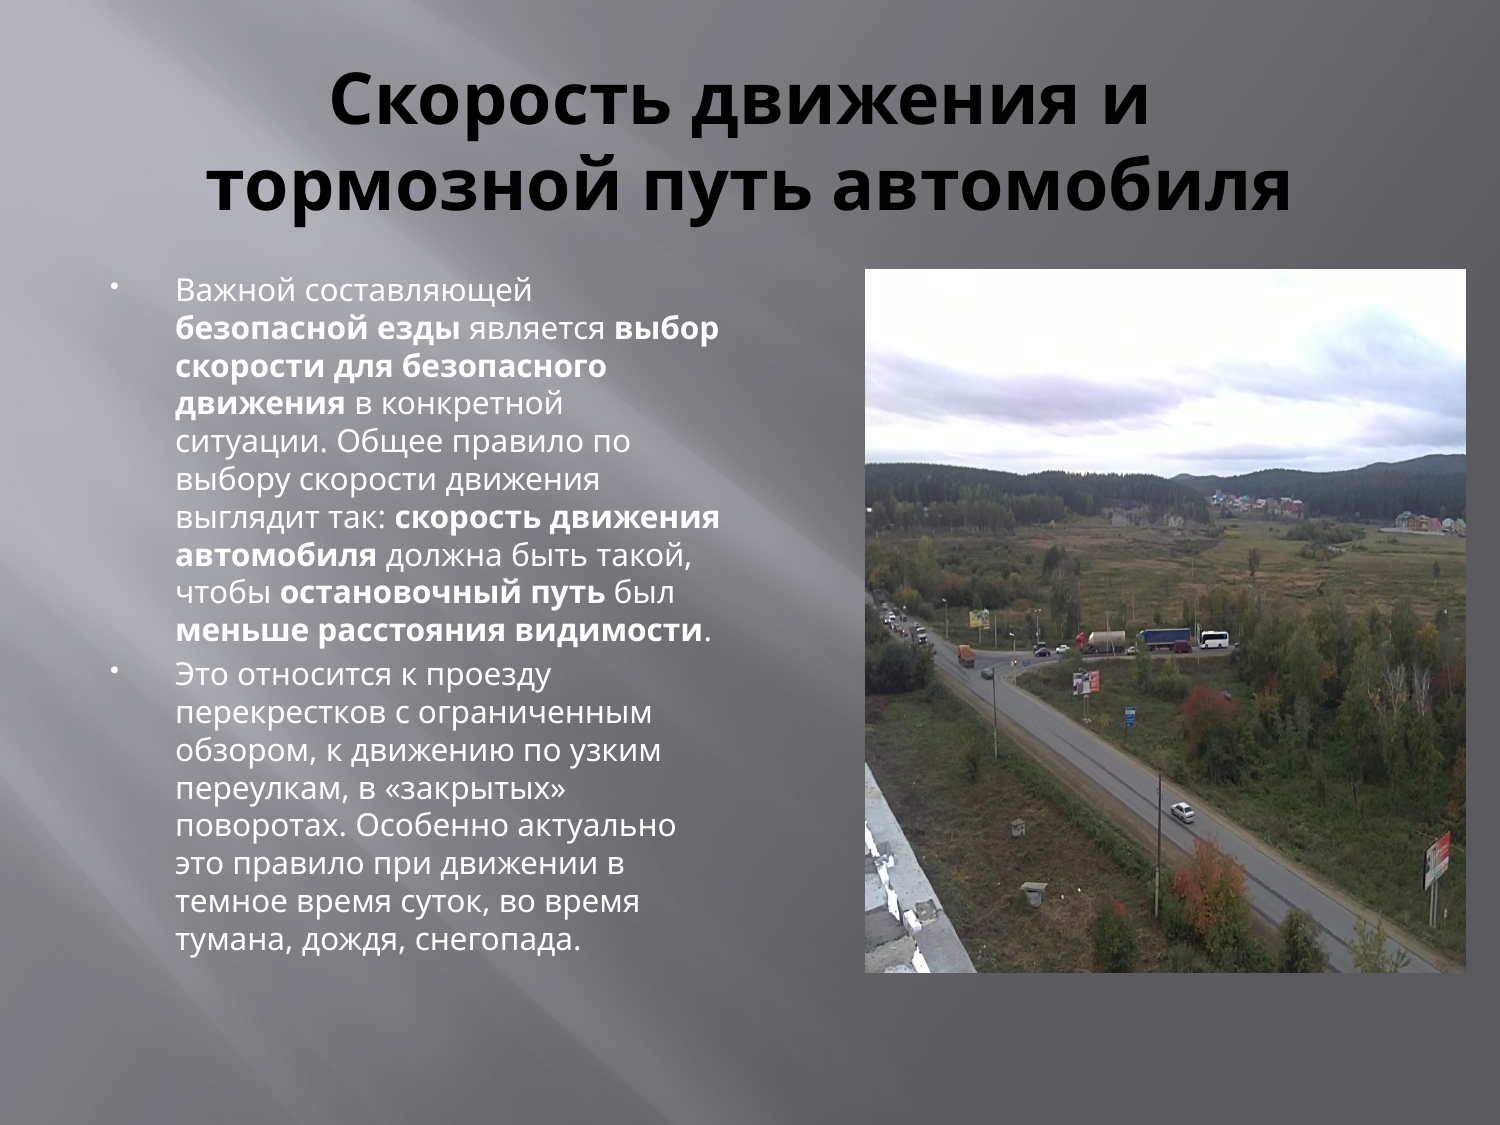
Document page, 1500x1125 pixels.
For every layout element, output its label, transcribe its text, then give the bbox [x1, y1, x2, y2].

title Скорость движения и тормозной путь автомобиля [75, 45, 1425, 233]
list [865, 269, 1466, 973]
list Важной составляющей безопасной езды является выбор скорости для безопасного движения в конкретной ситуации. Общее правило по выбору скорости движения выглядит так: скорость движения автомобиля должна быть такой, чтобы остановочный путь был меньше расстояния видимости. Это относится к проезду перекрестков с ограниченным обзором, к движению по узким переулкам, в «закрытых» поворотах. Особенно актуально это правило при движении в темное время суток, во время тумана, дождя, снегопада. [75, 262, 738, 1005]
